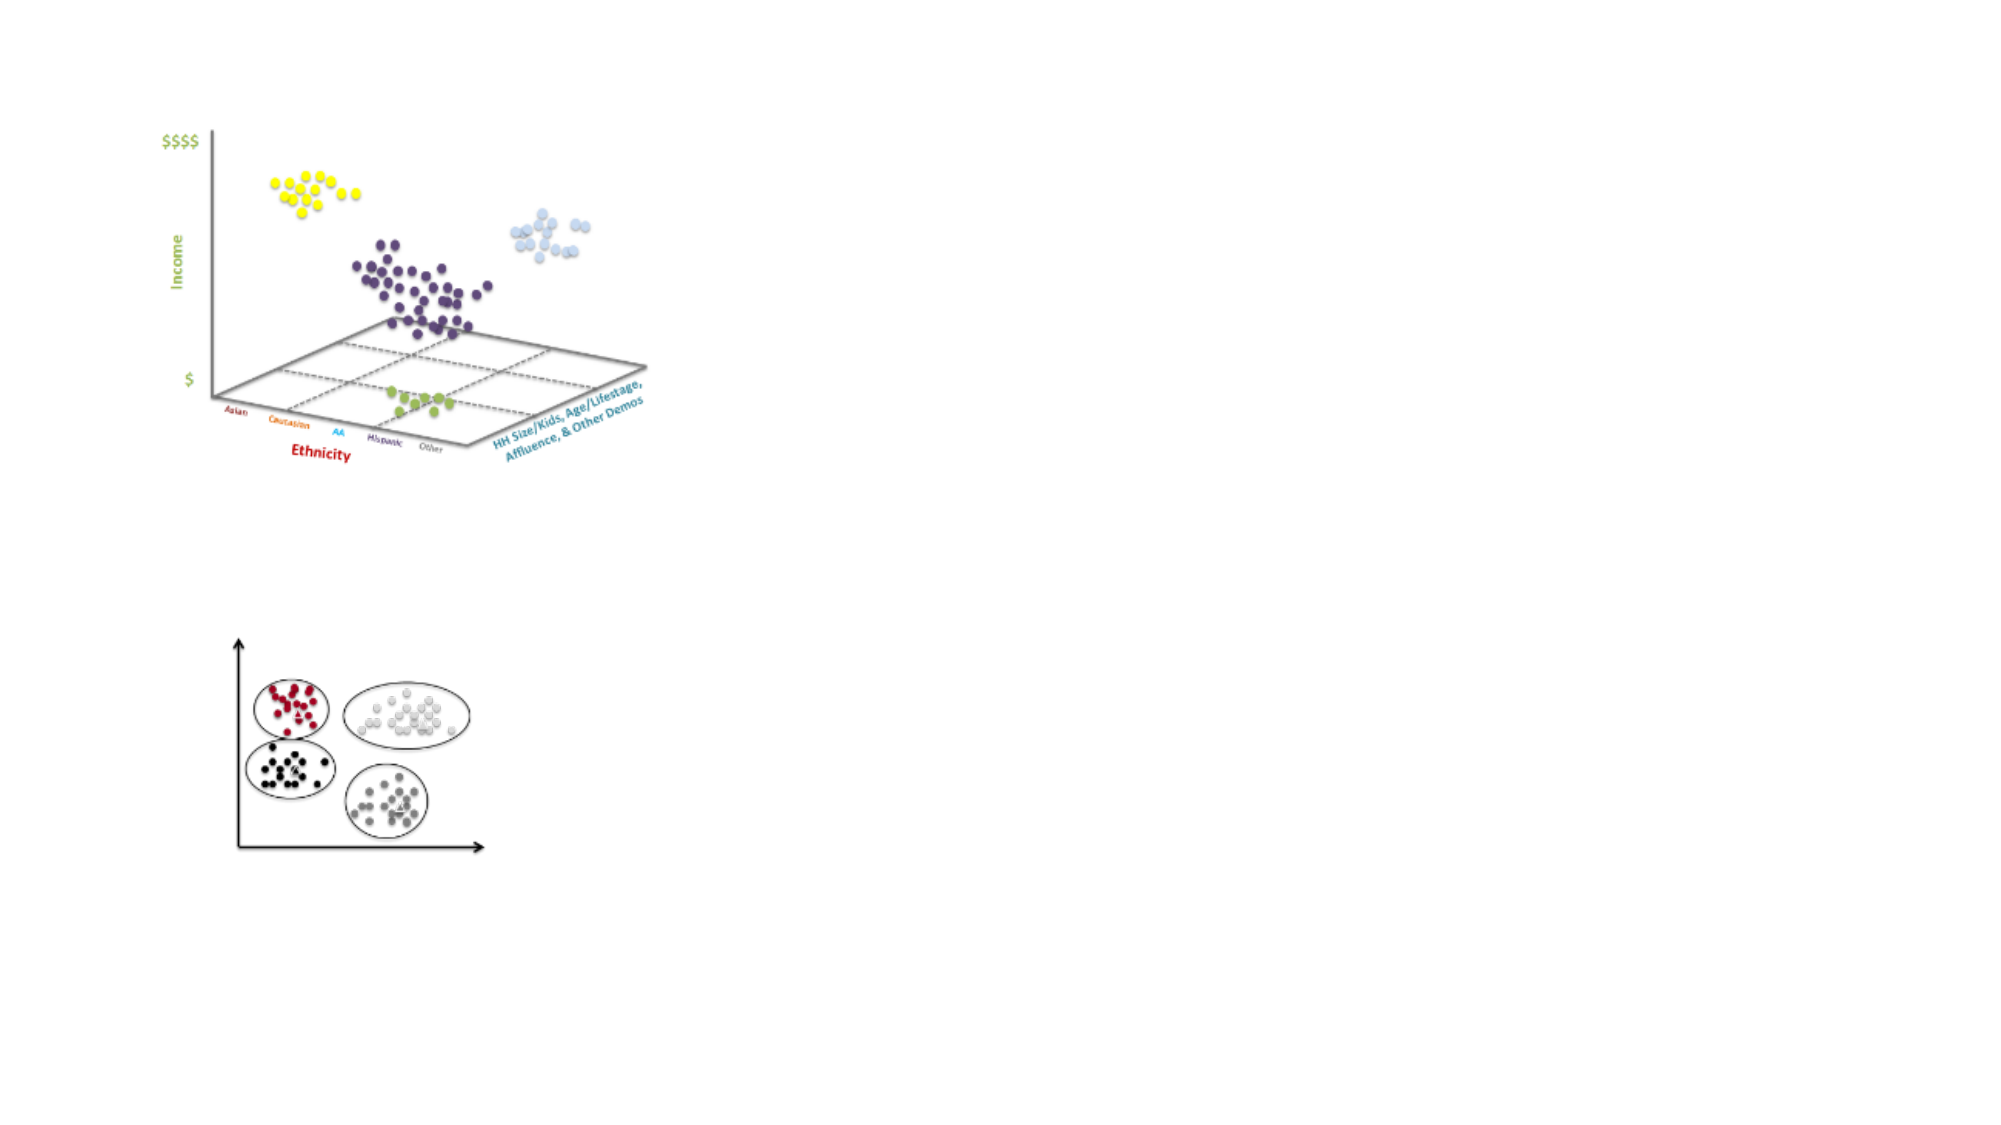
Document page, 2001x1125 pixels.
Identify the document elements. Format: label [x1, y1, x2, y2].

picture [224, 625, 500, 864]
picture [151, 125, 677, 483]
